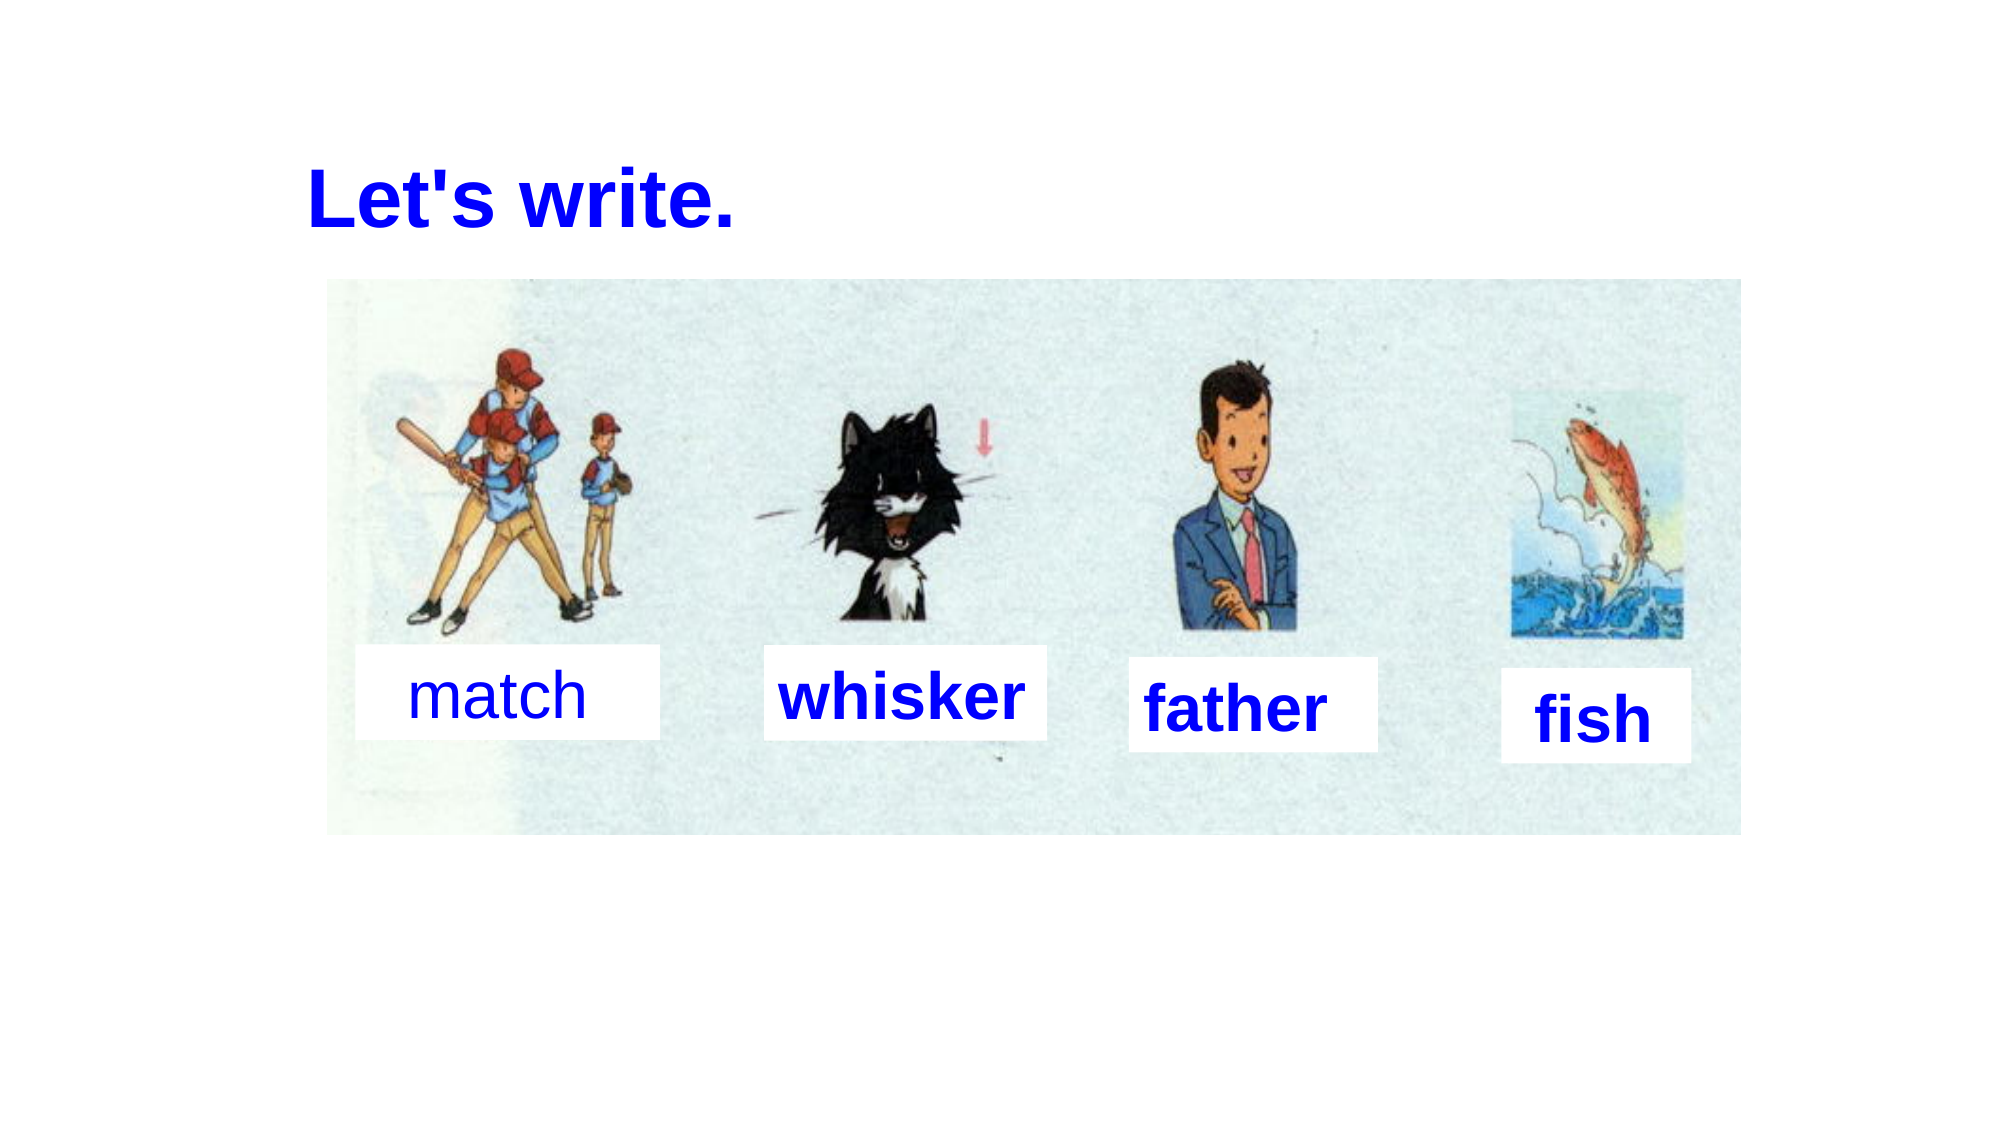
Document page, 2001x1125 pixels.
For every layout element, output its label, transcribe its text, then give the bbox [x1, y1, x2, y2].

picture [327, 279, 1741, 835]
text_box Let's write. [291, 137, 877, 252]
